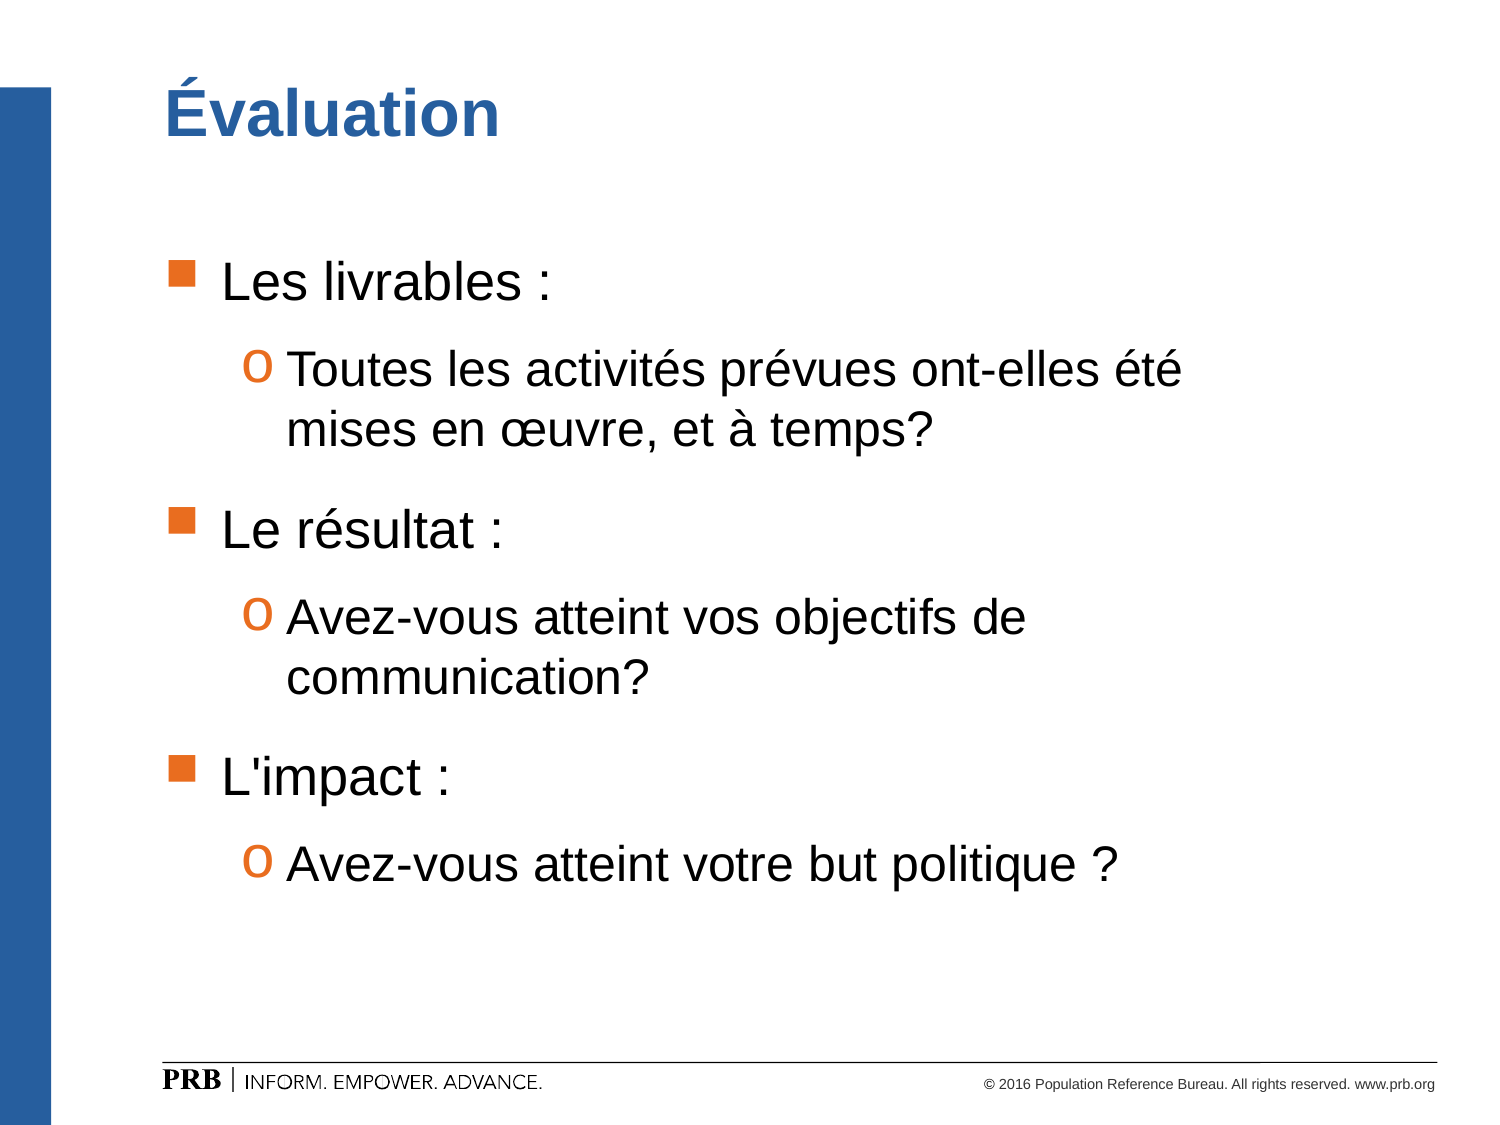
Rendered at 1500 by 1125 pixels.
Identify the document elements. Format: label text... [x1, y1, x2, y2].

title Évaluation [149, 62, 1217, 151]
list Les livrables : Toutes les activités prévues ont-elles été mises en œuvre, et à temps? Le résultat : Avez-vous atteint vos objectifs de communication? L'impact : Avez-vous atteint votre but politique ? [149, 239, 1257, 886]
